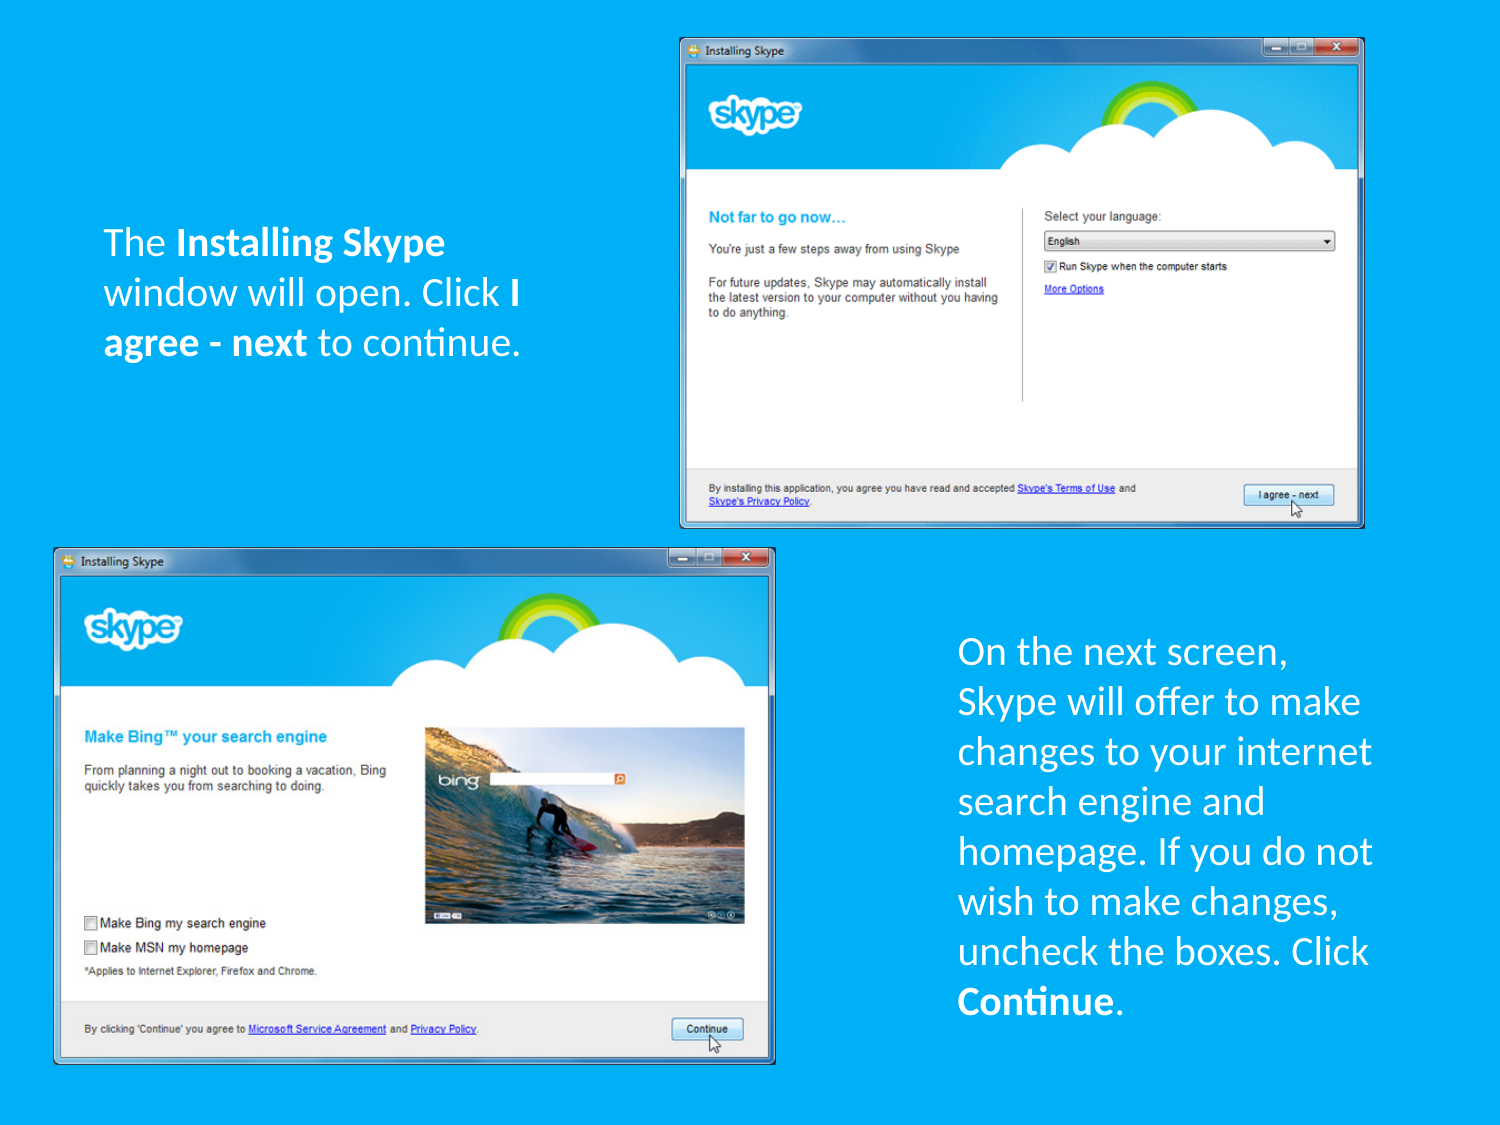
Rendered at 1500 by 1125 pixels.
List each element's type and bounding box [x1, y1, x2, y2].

picture [1022, 895, 1032, 914]
picture [1211, 845, 1228, 865]
picture [382, 336, 400, 356]
picture [1102, 796, 1107, 814]
picture [1146, 946, 1163, 965]
picture [1204, 646, 1208, 664]
picture [1069, 696, 1095, 714]
picture [319, 330, 330, 356]
picture [1110, 939, 1120, 965]
picture [1360, 739, 1371, 765]
picture [1205, 746, 1209, 764]
picture [1060, 745, 1077, 765]
picture [1305, 706, 1313, 715]
picture [294, 330, 306, 356]
picture [1145, 639, 1155, 665]
picture [997, 696, 1013, 721]
picture [1326, 746, 1335, 764]
picture [133, 236, 142, 255]
picture [361, 287, 378, 306]
picture [1027, 746, 1036, 764]
picture [249, 287, 275, 305]
picture [978, 737, 984, 764]
picture [1203, 695, 1213, 714]
picture [212, 236, 224, 256]
picture [1326, 687, 1339, 714]
picture [1039, 695, 1055, 715]
picture [1040, 645, 1049, 664]
picture [1125, 937, 1130, 964]
picture [276, 336, 291, 355]
picture [988, 646, 992, 664]
picture [997, 806, 1005, 815]
picture [981, 845, 999, 865]
picture [227, 230, 239, 256]
picture [1023, 695, 1034, 715]
picture [1083, 937, 1096, 964]
picture [383, 287, 387, 305]
picture [1146, 887, 1159, 914]
picture [1073, 995, 1090, 1015]
picture [106, 336, 121, 356]
picture [1183, 946, 1194, 965]
picture [1254, 896, 1259, 914]
picture [1260, 896, 1269, 914]
picture [179, 230, 183, 255]
picture [1215, 745, 1225, 764]
picture [1273, 696, 1277, 714]
picture [1279, 695, 1288, 714]
picture [1020, 746, 1024, 764]
picture [1011, 845, 1020, 864]
picture [1162, 895, 1179, 915]
picture [384, 236, 401, 262]
picture [1234, 895, 1247, 914]
picture [333, 337, 351, 356]
picture [1264, 845, 1275, 865]
picture [1169, 645, 1181, 665]
picture [1276, 837, 1280, 864]
picture [1151, 746, 1167, 771]
picture [1293, 939, 1311, 965]
picture [1081, 845, 1094, 864]
picture [1293, 895, 1310, 915]
picture [1157, 687, 1180, 714]
picture [1082, 745, 1093, 765]
picture [1119, 845, 1135, 865]
picture [1064, 845, 1075, 865]
picture [180, 336, 198, 356]
picture [1204, 806, 1213, 815]
picture [1037, 845, 1053, 865]
picture [1185, 646, 1198, 665]
picture [1108, 796, 1117, 814]
picture [959, 896, 986, 914]
picture [1041, 758, 1057, 772]
picture [1080, 795, 1096, 815]
picture [967, 845, 976, 864]
picture [146, 287, 151, 305]
picture [405, 236, 422, 262]
picture [1255, 745, 1264, 764]
picture [1131, 945, 1141, 964]
picture [146, 336, 157, 355]
picture [1060, 895, 1078, 915]
picture [1055, 645, 1071, 665]
picture [1192, 846, 1207, 871]
picture [1056, 796, 1065, 814]
picture [976, 795, 992, 815]
picture [317, 287, 335, 306]
picture [1005, 995, 1021, 1014]
picture [1246, 795, 1257, 815]
picture [1042, 745, 1057, 757]
picture [1217, 645, 1233, 665]
picture [1178, 937, 1183, 964]
picture [1136, 695, 1154, 715]
picture [1237, 645, 1254, 665]
picture [1266, 646, 1275, 664]
picture [1086, 646, 1090, 664]
picture [1159, 795, 1168, 814]
picture [680, 38, 1364, 528]
picture [1092, 645, 1102, 664]
picture [1315, 895, 1326, 915]
picture [210, 287, 236, 305]
picture [513, 280, 517, 305]
picture [1304, 745, 1314, 764]
picture [340, 287, 345, 312]
picture [1335, 945, 1348, 965]
picture [1005, 846, 1009, 864]
picture [472, 337, 481, 356]
picture [315, 236, 332, 262]
picture [1127, 646, 1141, 664]
picture [1169, 837, 1179, 864]
picture [1003, 945, 1016, 965]
picture [1226, 689, 1236, 715]
picture [1110, 896, 1119, 914]
picture [1099, 858, 1115, 872]
picture [1193, 746, 1203, 765]
picture [1233, 906, 1241, 915]
picture [1107, 645, 1123, 665]
picture [960, 795, 972, 815]
picture [1220, 946, 1233, 964]
picture [1275, 895, 1290, 907]
picture [1125, 906, 1133, 915]
picture [465, 286, 478, 306]
picture [159, 336, 177, 356]
picture [1106, 739, 1117, 765]
picture [960, 745, 973, 765]
picture [1093, 896, 1097, 914]
picture [1100, 845, 1115, 857]
picture [998, 795, 1011, 814]
picture [1122, 808, 1138, 822]
picture [1340, 745, 1356, 765]
picture [1022, 937, 1028, 964]
picture [1030, 795, 1043, 815]
picture [985, 746, 994, 764]
picture [995, 646, 1004, 664]
picture [1046, 889, 1056, 915]
picture [1198, 945, 1216, 965]
picture [166, 286, 177, 306]
picture [1123, 795, 1138, 807]
picture [989, 946, 998, 964]
picture [1022, 846, 1031, 864]
picture [424, 280, 442, 306]
picture [1234, 846, 1243, 865]
picture [981, 995, 1000, 1015]
picture [1049, 787, 1055, 814]
picture [1258, 787, 1262, 814]
picture [365, 336, 378, 356]
picture [234, 336, 251, 355]
picture [1174, 795, 1190, 815]
picture [961, 946, 970, 965]
picture [1025, 989, 1045, 1015]
picture [1231, 795, 1240, 814]
picture [1218, 896, 1227, 914]
picture [188, 286, 206, 306]
picture [105, 287, 131, 305]
picture [405, 337, 409, 355]
picture [411, 336, 421, 355]
picture [999, 745, 1014, 765]
picture [1017, 795, 1027, 814]
picture [1120, 746, 1138, 765]
picture [983, 946, 988, 964]
picture [1269, 739, 1279, 765]
picture [1206, 795, 1219, 814]
picture [493, 336, 509, 356]
picture [1240, 695, 1258, 715]
picture [980, 687, 993, 714]
picture [294, 236, 310, 255]
picture [1353, 937, 1367, 964]
picture [1325, 846, 1334, 864]
picture [1018, 639, 1029, 665]
picture [1029, 946, 1038, 964]
picture [104, 230, 122, 255]
picture [242, 236, 257, 256]
picture [190, 236, 207, 255]
picture [1307, 695, 1319, 714]
picture [1016, 887, 1021, 914]
picture [1283, 745, 1299, 765]
picture [426, 236, 444, 256]
picture [456, 336, 465, 355]
picture [345, 229, 360, 256]
picture [1127, 895, 1139, 914]
picture [152, 287, 161, 305]
picture [1170, 746, 1188, 765]
picture [1193, 895, 1206, 915]
picture [179, 278, 183, 305]
picture [1258, 945, 1269, 965]
picture [126, 336, 142, 362]
picture [1340, 845, 1357, 865]
picture [1095, 995, 1112, 1015]
picture [1342, 695, 1359, 715]
picture [389, 286, 399, 305]
picture [959, 988, 977, 1015]
picture [54, 548, 775, 1064]
picture [1043, 946, 1060, 965]
picture [1259, 646, 1263, 664]
picture [999, 895, 1011, 915]
picture [1051, 995, 1068, 1014]
picture [263, 227, 267, 255]
picture [425, 330, 443, 356]
picture [1319, 846, 1324, 864]
picture [484, 278, 497, 305]
picture [1286, 846, 1304, 865]
picture [1182, 695, 1198, 715]
picture [1064, 946, 1077, 965]
picture [1290, 696, 1299, 714]
picture [1319, 746, 1323, 764]
picture [147, 236, 164, 256]
picture [960, 689, 974, 715]
picture [1080, 856, 1088, 865]
picture [1018, 696, 1022, 721]
picture [1361, 839, 1371, 865]
picture [1274, 908, 1290, 922]
picture [284, 236, 288, 255]
picture [256, 336, 273, 356]
picture [1059, 846, 1063, 871]
picture [1099, 895, 1108, 914]
picture [1211, 887, 1217, 914]
picture [1236, 945, 1253, 965]
picture [960, 639, 983, 665]
picture [365, 227, 380, 255]
picture [346, 286, 357, 306]
picture [273, 227, 277, 255]
